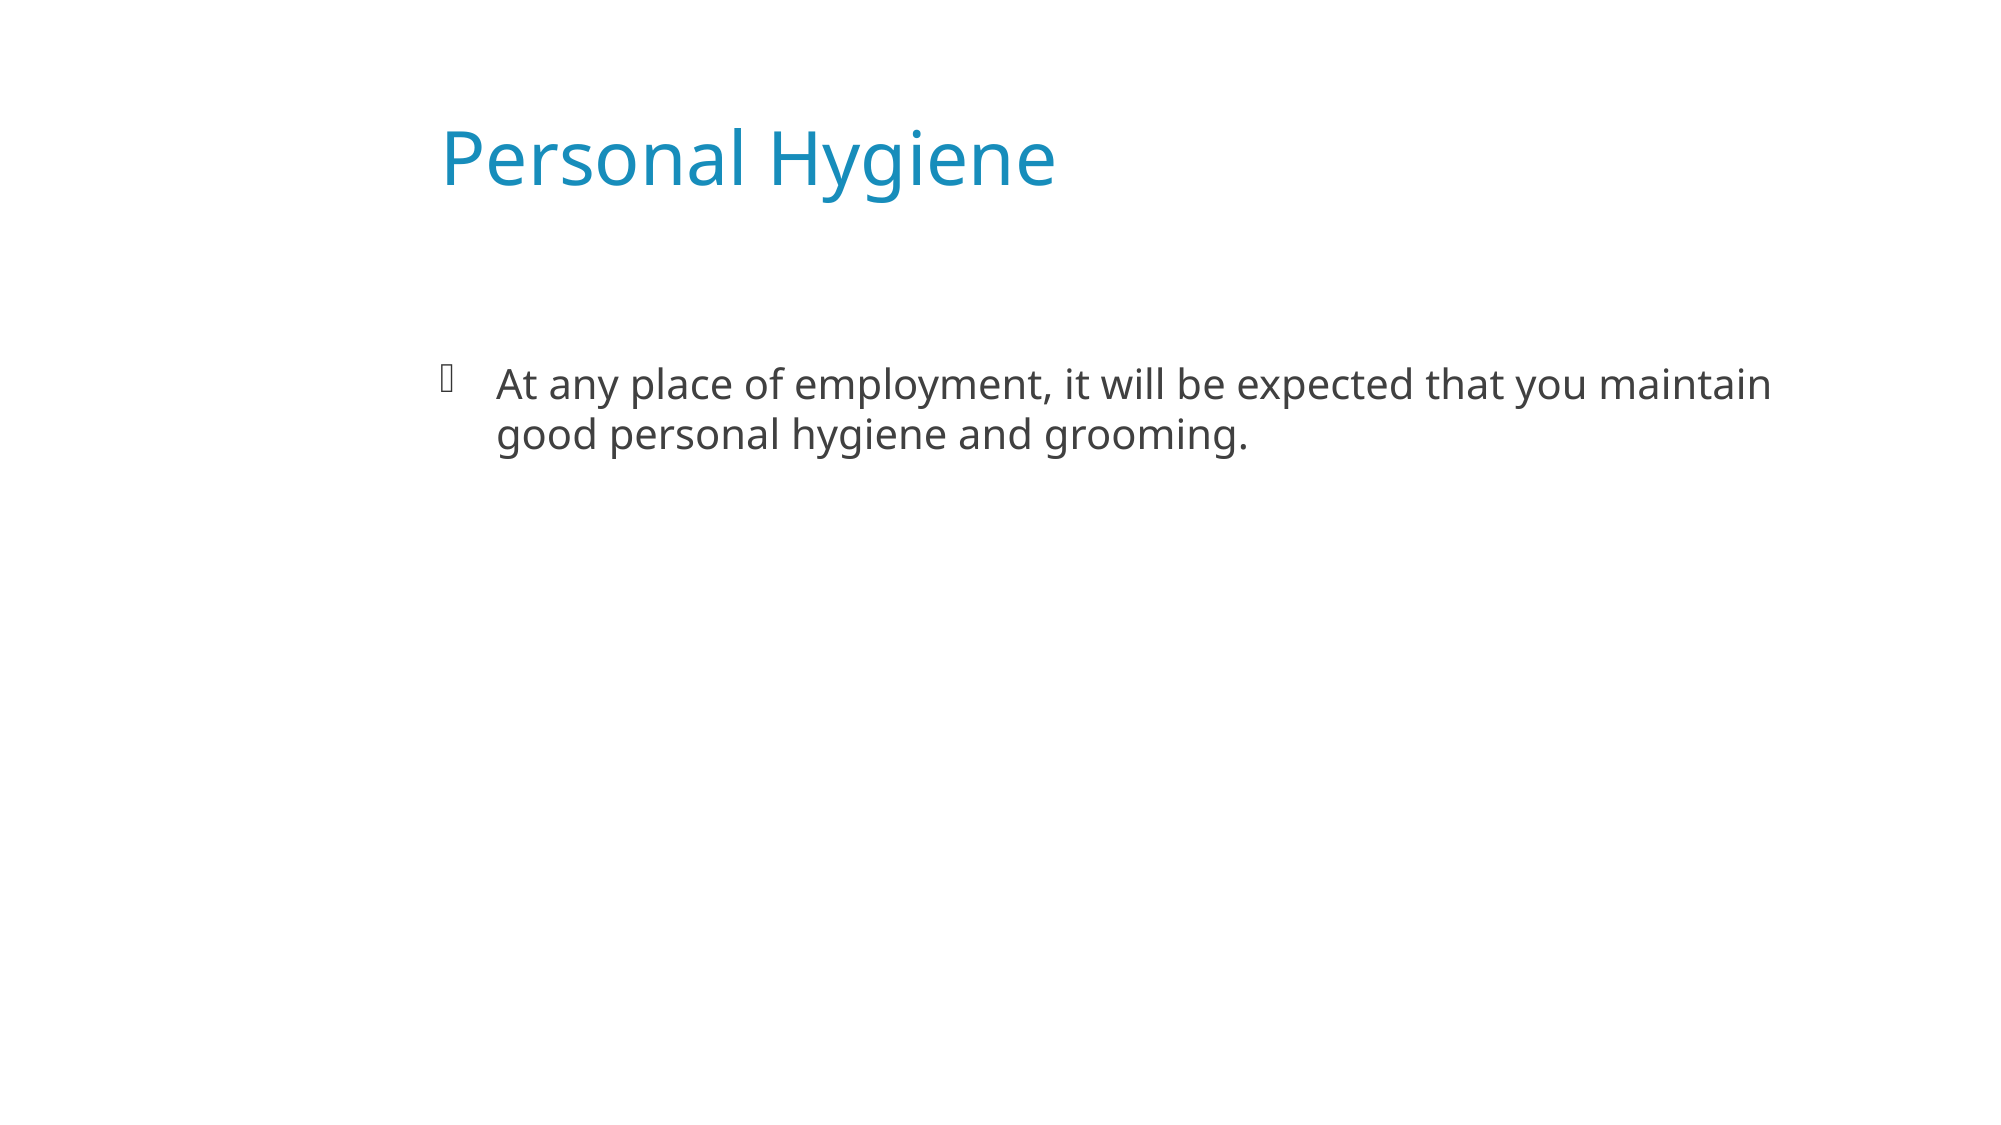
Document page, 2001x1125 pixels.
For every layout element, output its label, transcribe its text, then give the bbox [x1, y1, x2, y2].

title Personal Hygiene [425, 102, 1888, 313]
list At any place of employment, it will be expected that you maintain good personal hygiene and grooming. [424, 350, 1888, 1074]
